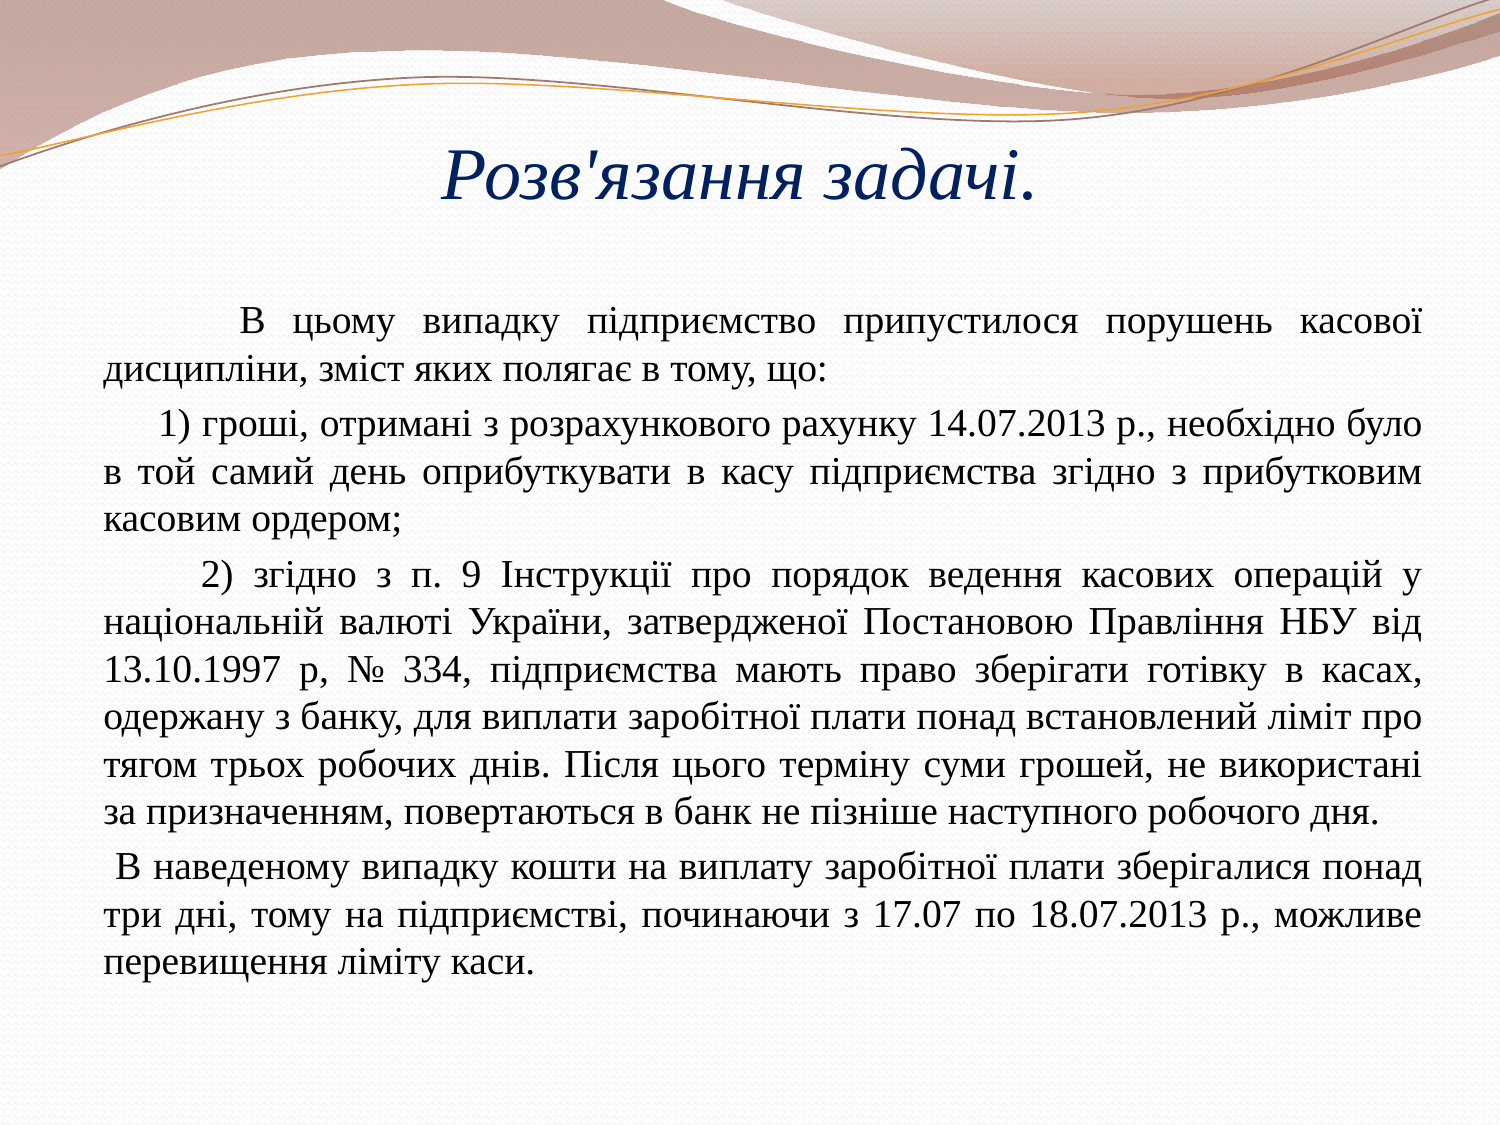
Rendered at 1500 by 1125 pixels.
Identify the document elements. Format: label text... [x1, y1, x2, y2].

list В цьому випадку підприємство припустилося порушень касової дисципліни, зміст яких полягає в тому, що: 1) гроші, отримані з розрахункового рахунку 14.07.2013 р., необхідно було в той самий день оприбуткувати в касу підприємства згідно з прибутковим касовим ордером; 2) згідно з п. 9 Інструкції про порядок ведення касових операцій у національній валюті України, затвердженої Постановою Правління НБУ від 13.10.1997 р, № 334, підприєм­ства мають право зберігати готівку в касах, одержану з банку, для виплати заробітної плати понад встановлений ліміт про­тягом трьох робочих днів. Після цього терміну суми грошей, не використані за призначенням, повертаються в банк не пізніше наступного робочого дня. В наведеному випадку кошти на виплату заробітної плати зберігалися понад три дні, тому на підприємстві, починаючи з 17.07 по 18.07.2013 р., можливе перевищення ліміту каси. [88, 231, 1439, 1047]
title Розв'язання задачі. [75, 115, 1425, 303]
